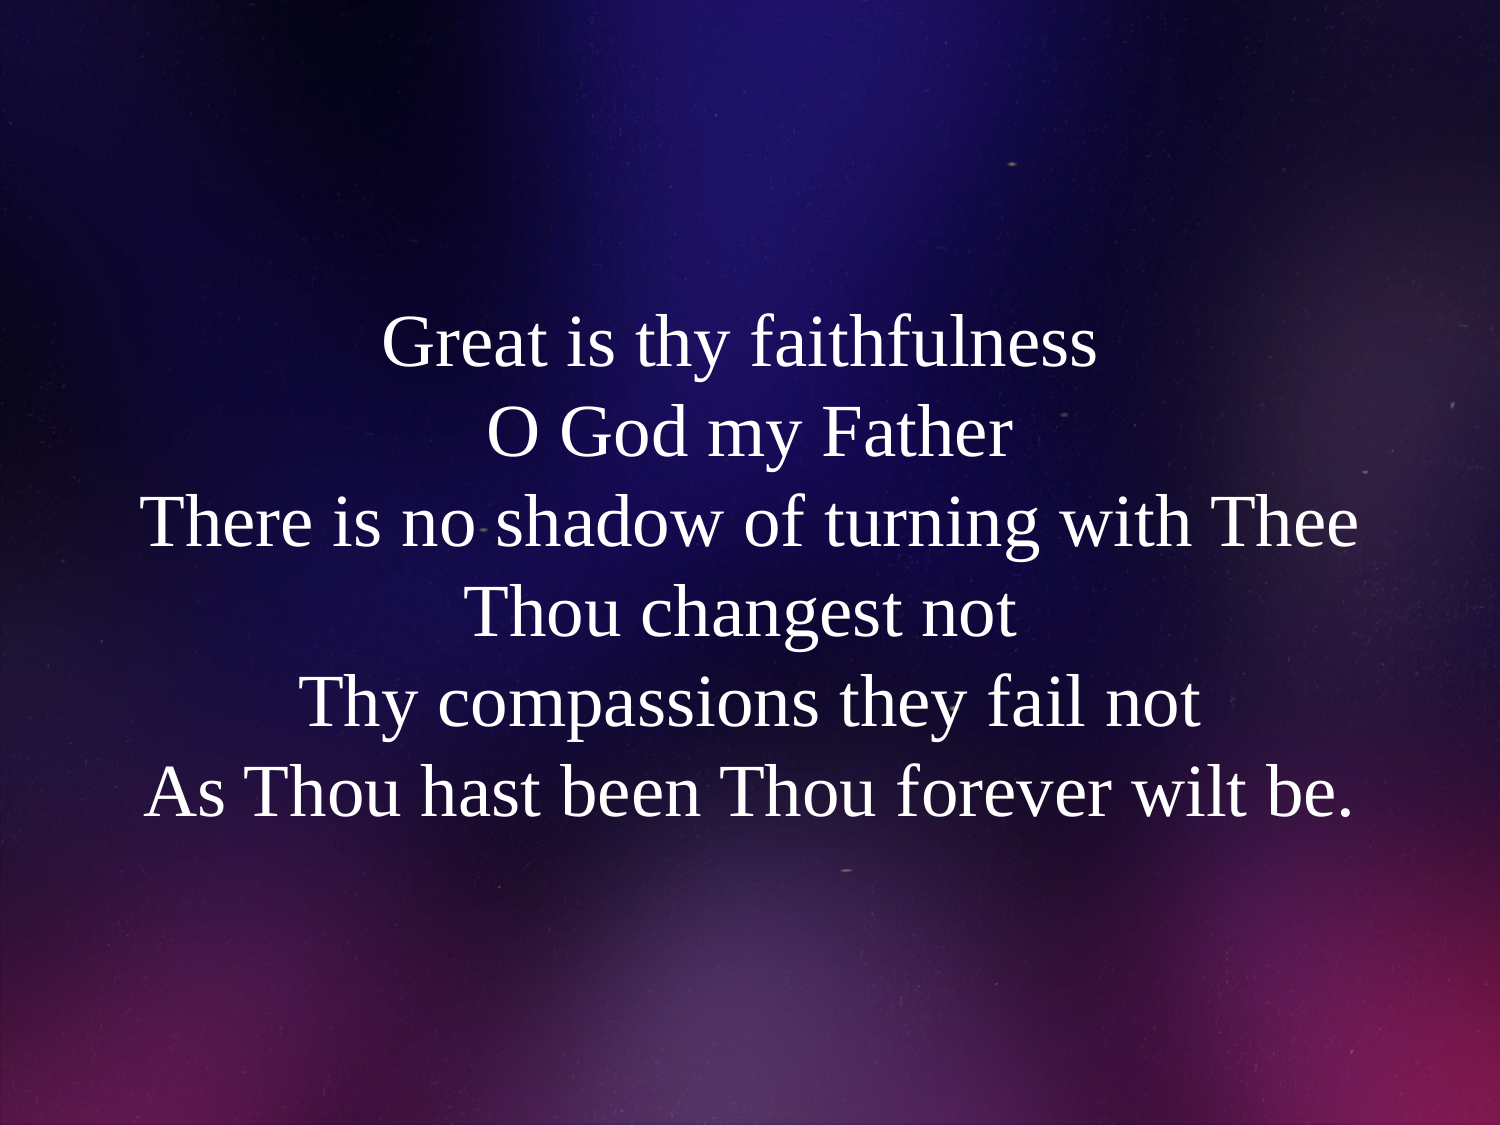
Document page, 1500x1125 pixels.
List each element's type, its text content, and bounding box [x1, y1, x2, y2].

picture [0, 0, 1500, 1125]
title Great is thy faithfulness O God my Father There is no shadow of turning with Thee Thou changest not Thy compassions they fail not As Thou hast been Thou forever wilt be. [112, 512, 1388, 700]
